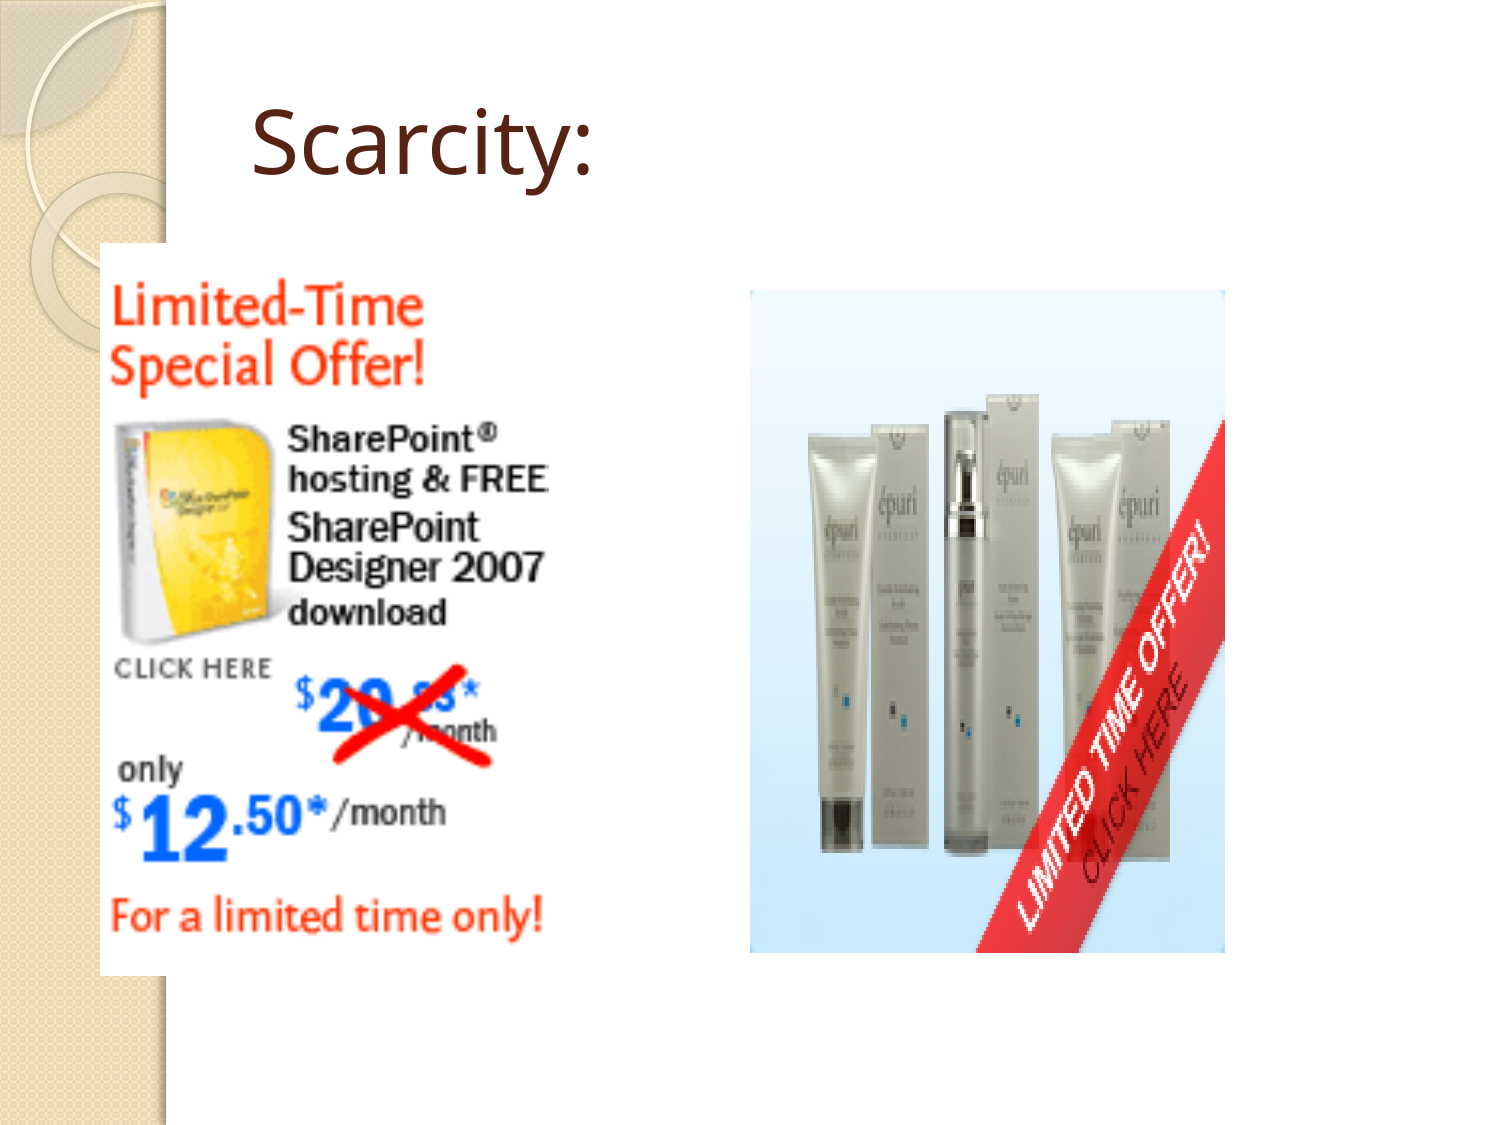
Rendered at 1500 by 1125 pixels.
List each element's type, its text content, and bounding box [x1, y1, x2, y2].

picture [749, 290, 1226, 953]
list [100, 243, 550, 977]
title Scarcity: [235, 45, 1466, 233]
